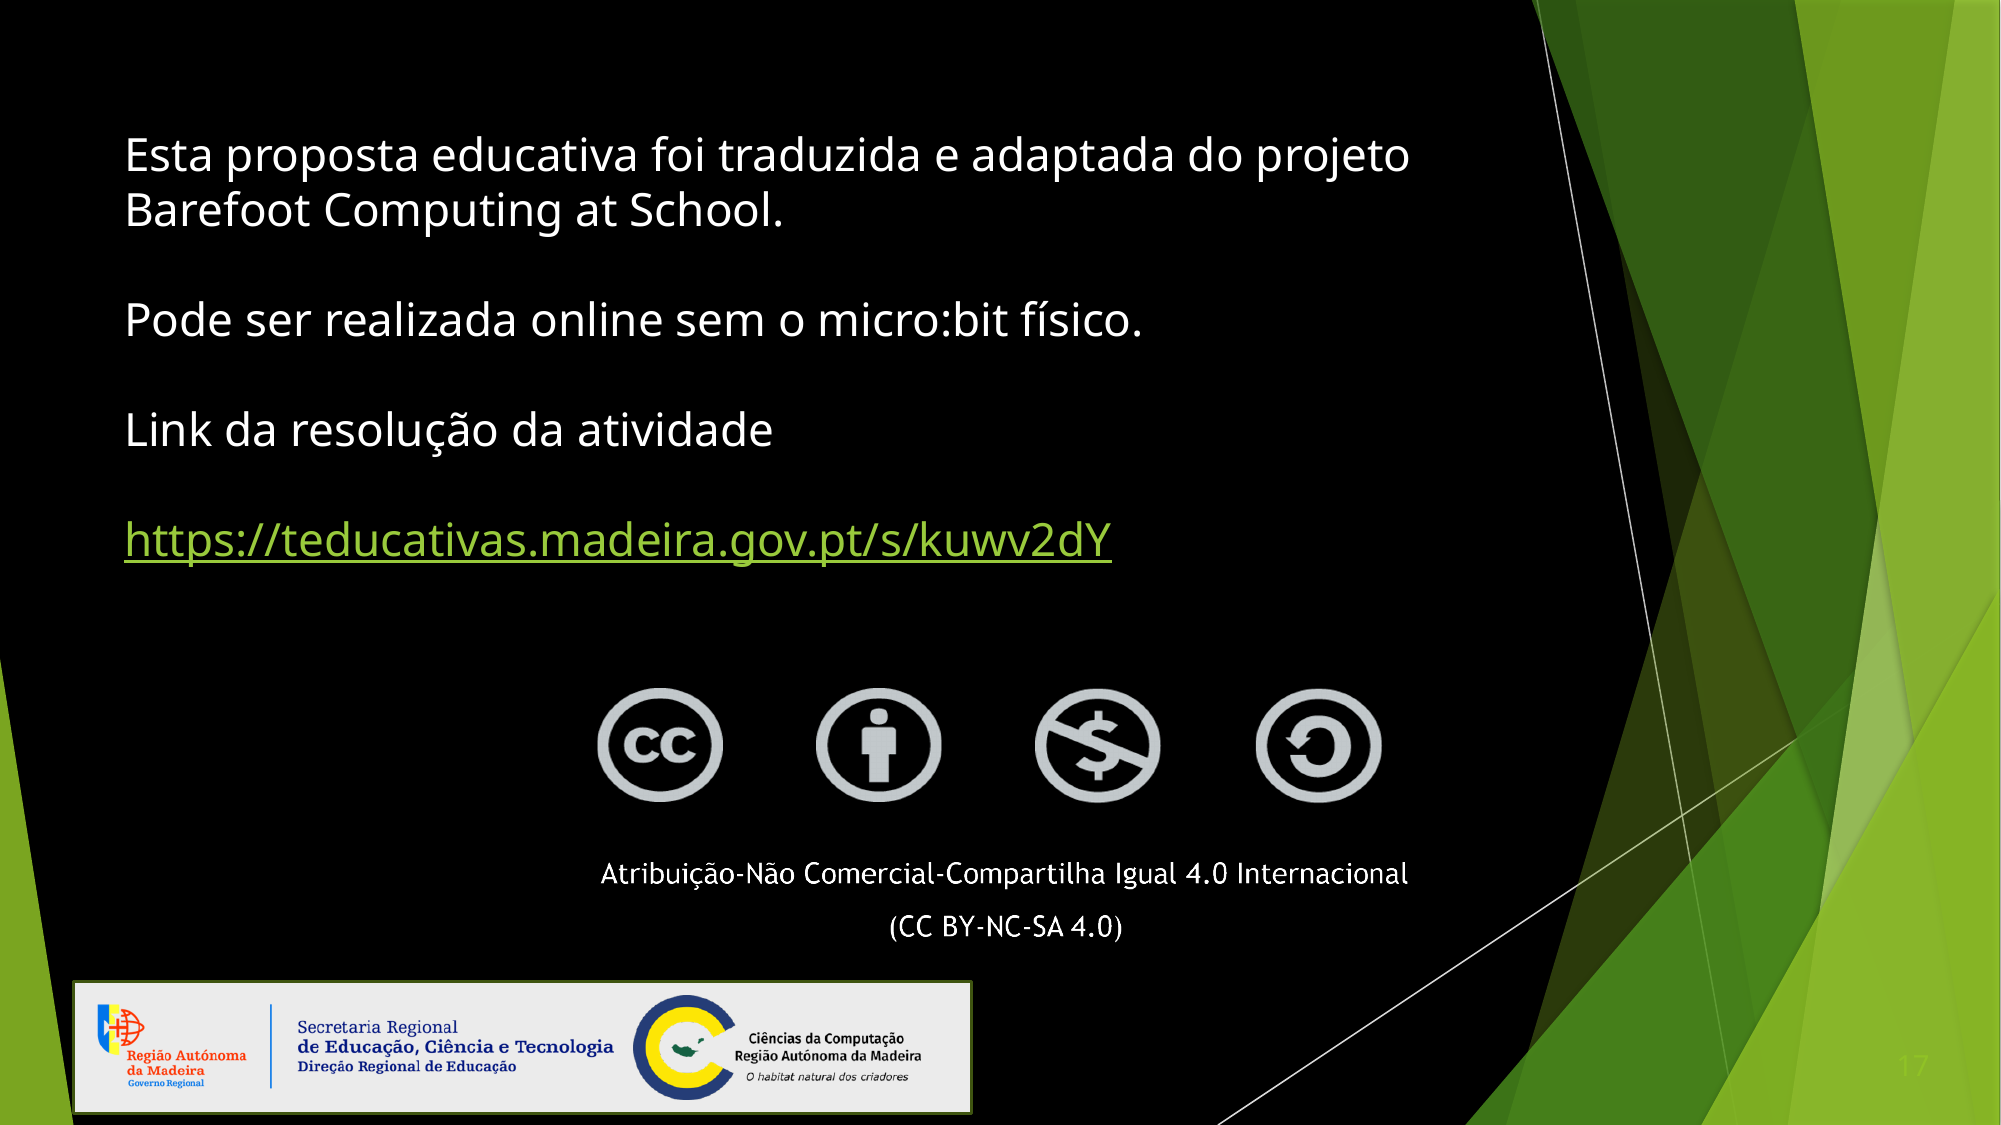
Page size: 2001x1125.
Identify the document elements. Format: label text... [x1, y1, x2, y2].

picture [521, 688, 1488, 961]
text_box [72, 980, 973, 1115]
text_box Esta proposta educativa foi traduzida e adaptada do projeto Barefoot Computing at School.​ Pode ser realizada online sem o micro:bit físico. Link da resolução da atividade https://teducativas.madeira.gov.pt/s/kuwv2dY [109, 118, 1509, 691]
slide_number 17 [1673, 1037, 1945, 1097]
